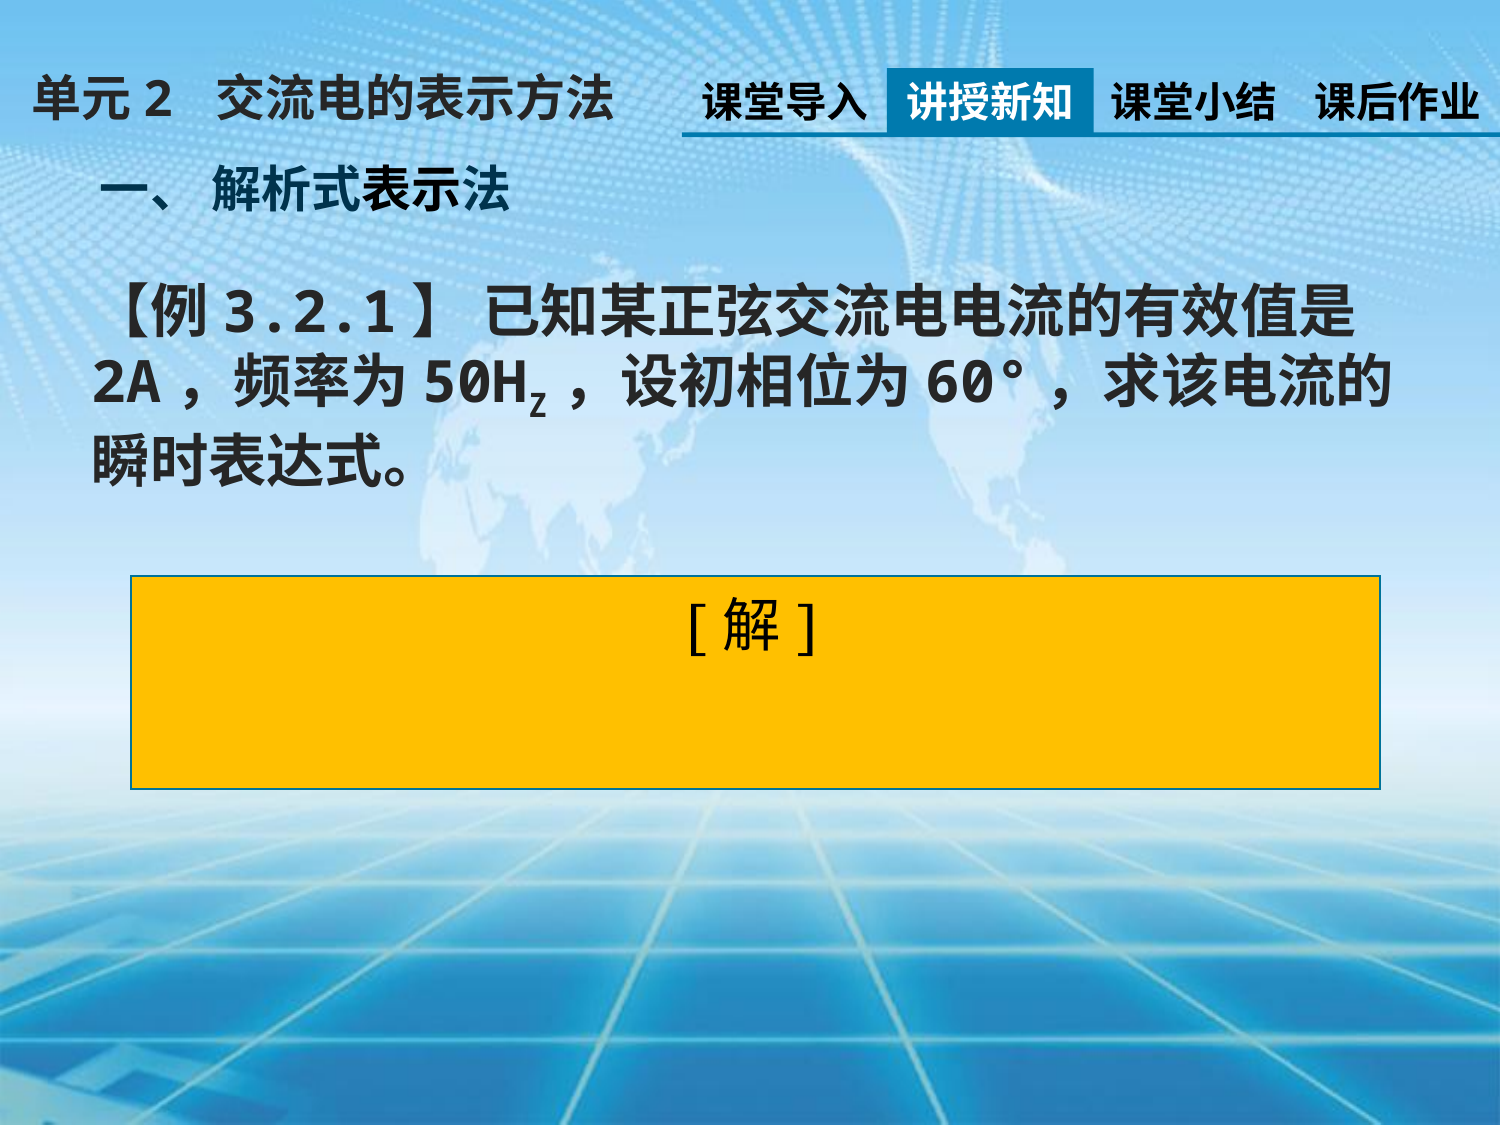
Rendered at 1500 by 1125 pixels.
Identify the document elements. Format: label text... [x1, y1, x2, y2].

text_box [16, 59, 1500, 135]
picture [0, 0, 1500, 1125]
text_box 一、 解析式表示法 [19, 173, 592, 287]
text_box [130, 575, 1381, 790]
